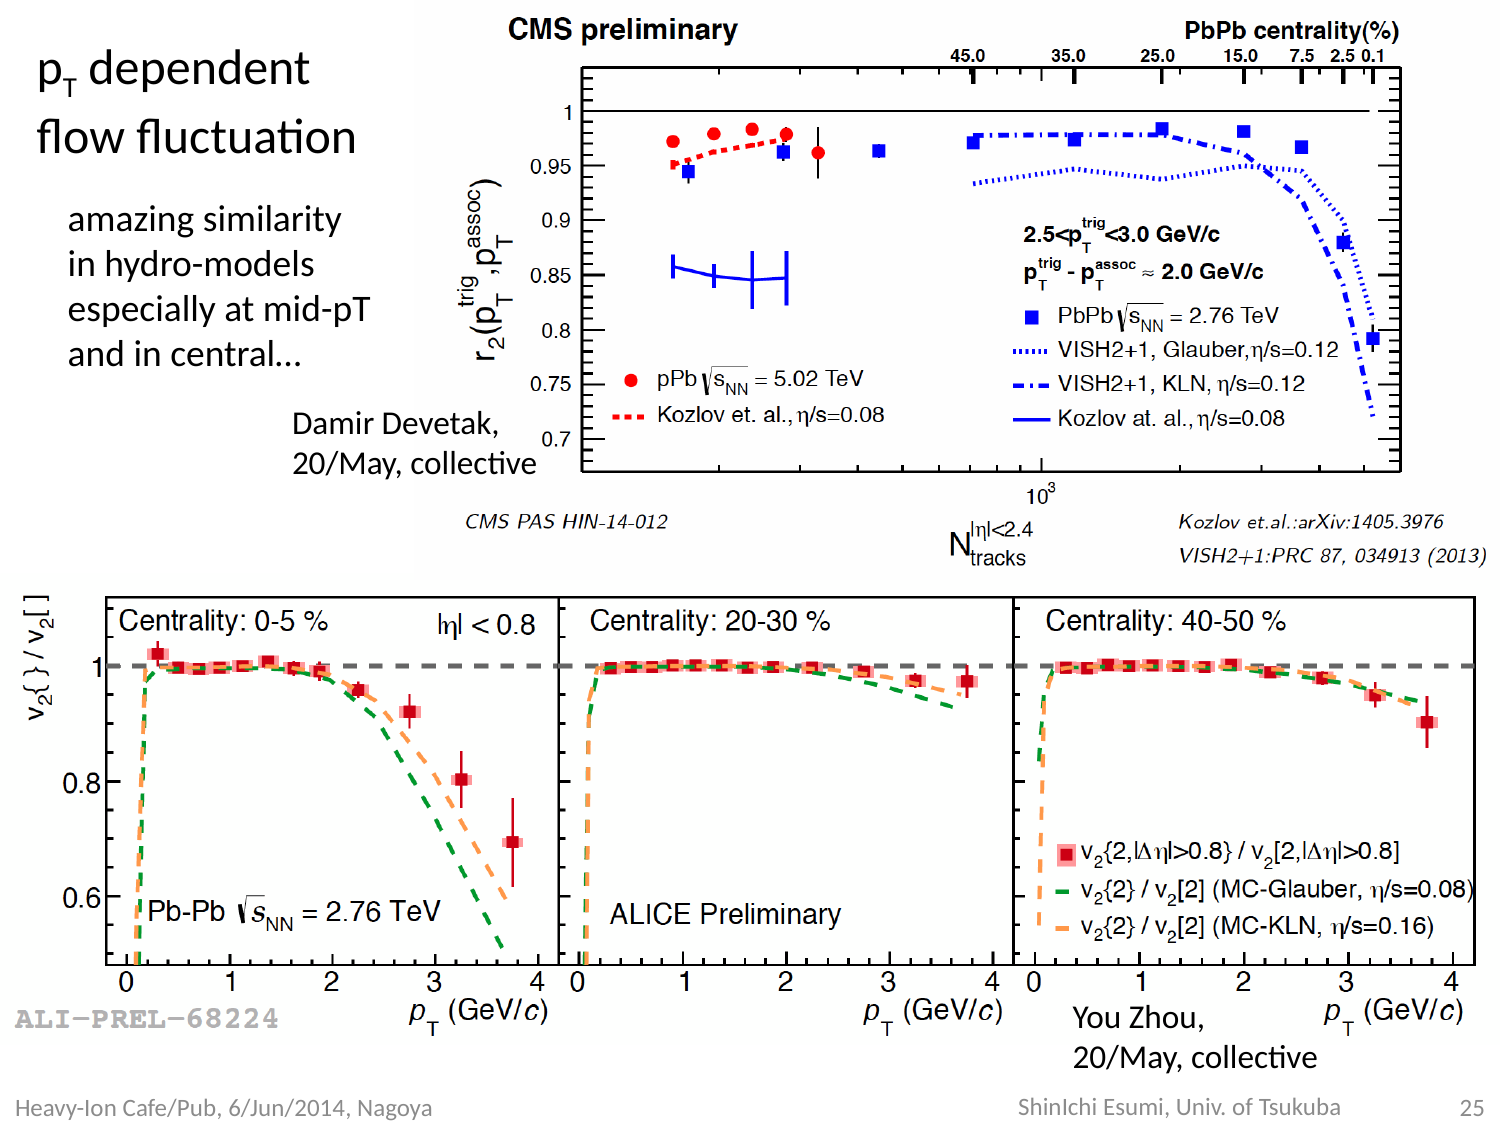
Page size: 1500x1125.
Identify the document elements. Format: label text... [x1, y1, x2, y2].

picture [0, 0, 1500, 1045]
slide_number Heavy-Ion Cafe/Pub, 6/Jun/2014, Nagoya [0, 1087, 472, 1125]
text_box Damir Devetak, 20/May, collective [277, 393, 409, 489]
text_box You Zhou, 20/May, collective [1057, 1054, 1334, 1083]
footer ShinIchi Esumi, Univ. of Tsukuba [966, 1086, 1393, 1125]
text_box amazing similarity in hydro-models especially at mid-pT and in central… [52, 186, 394, 382]
text_box pT dependent flow fluctuation [21, 27, 393, 171]
slide_number 25 [1393, 1086, 1500, 1125]
